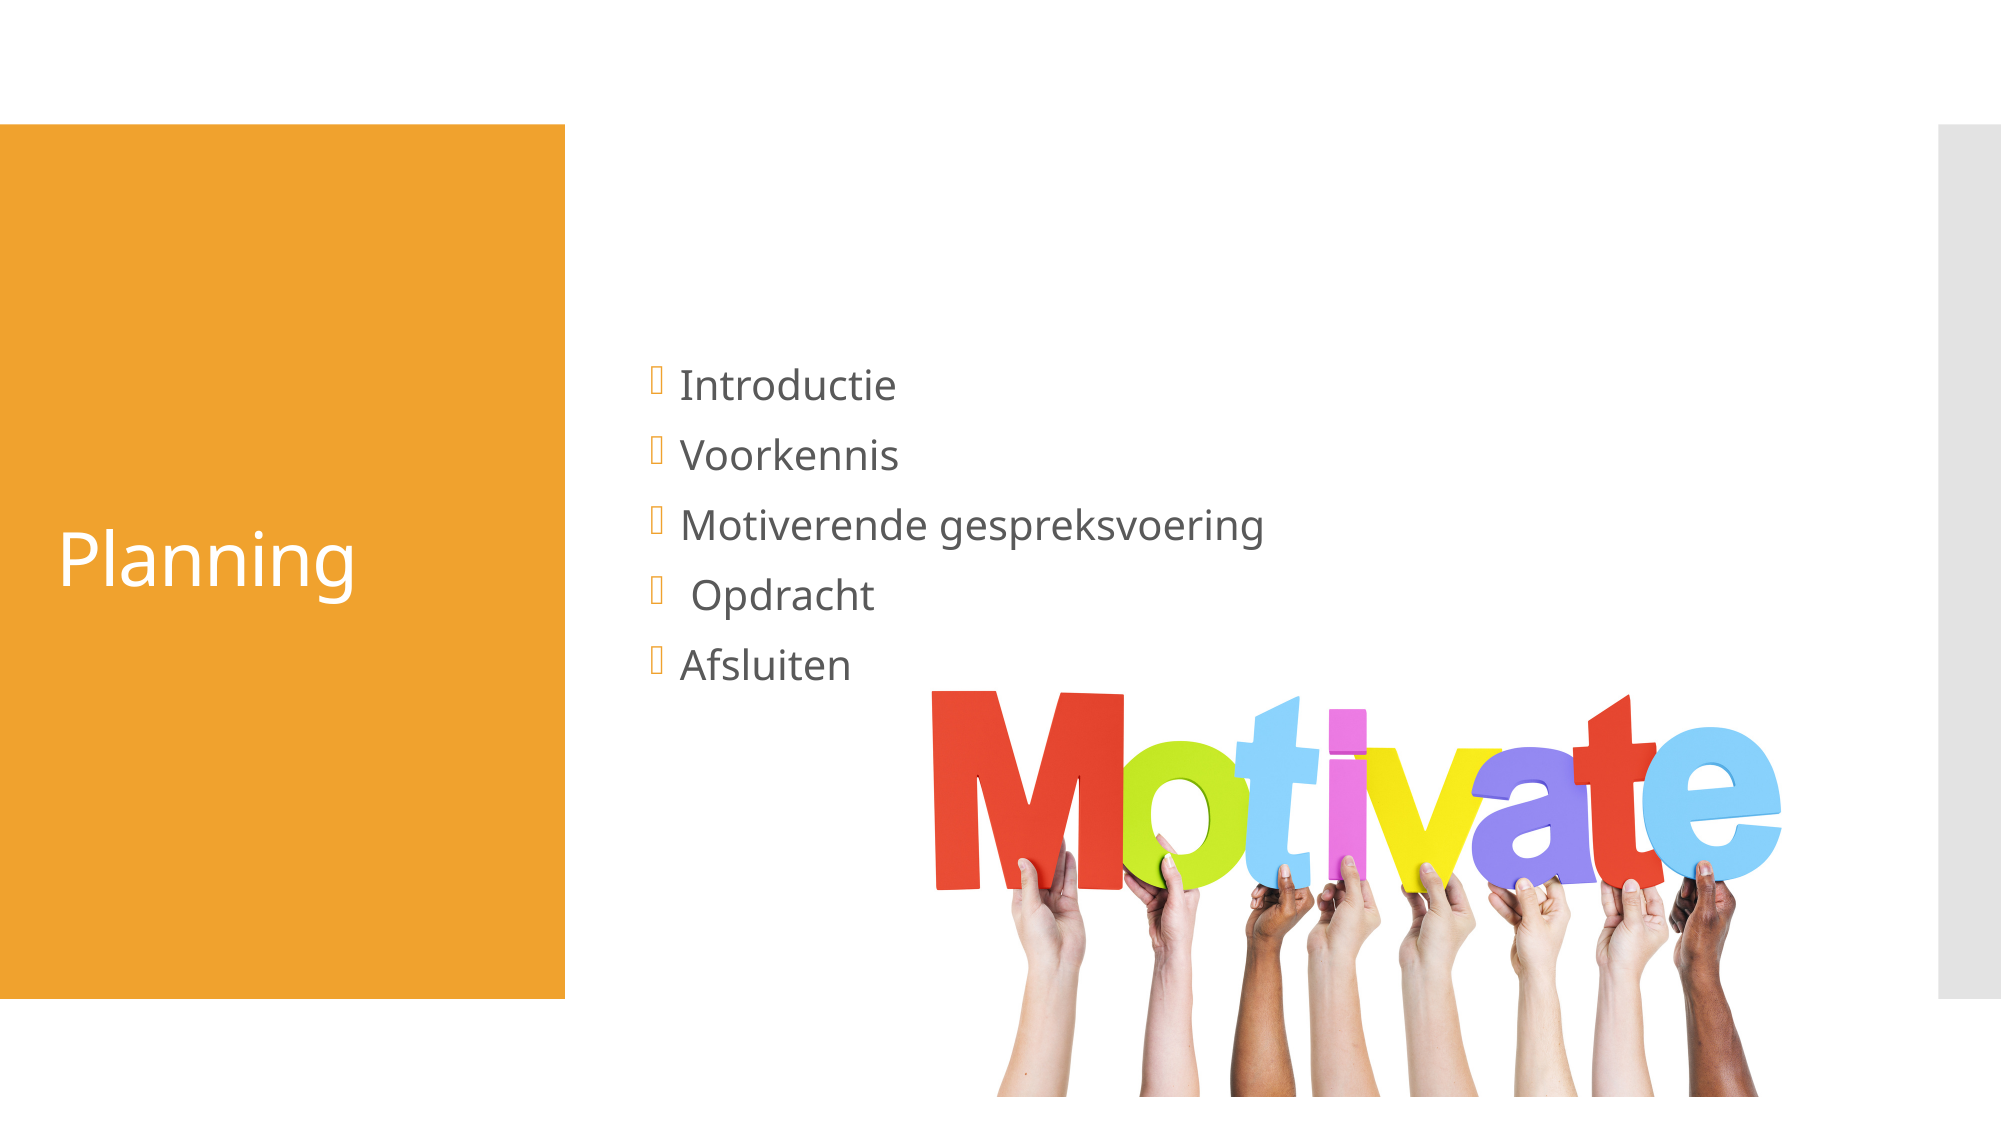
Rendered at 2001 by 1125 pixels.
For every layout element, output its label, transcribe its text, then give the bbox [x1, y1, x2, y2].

picture [885, 582, 1812, 1097]
list Introductie Voorkennis Motiverende gespreksvoering Opdracht Afsluiten [634, 141, 1835, 982]
title Planning [41, 184, 525, 940]
